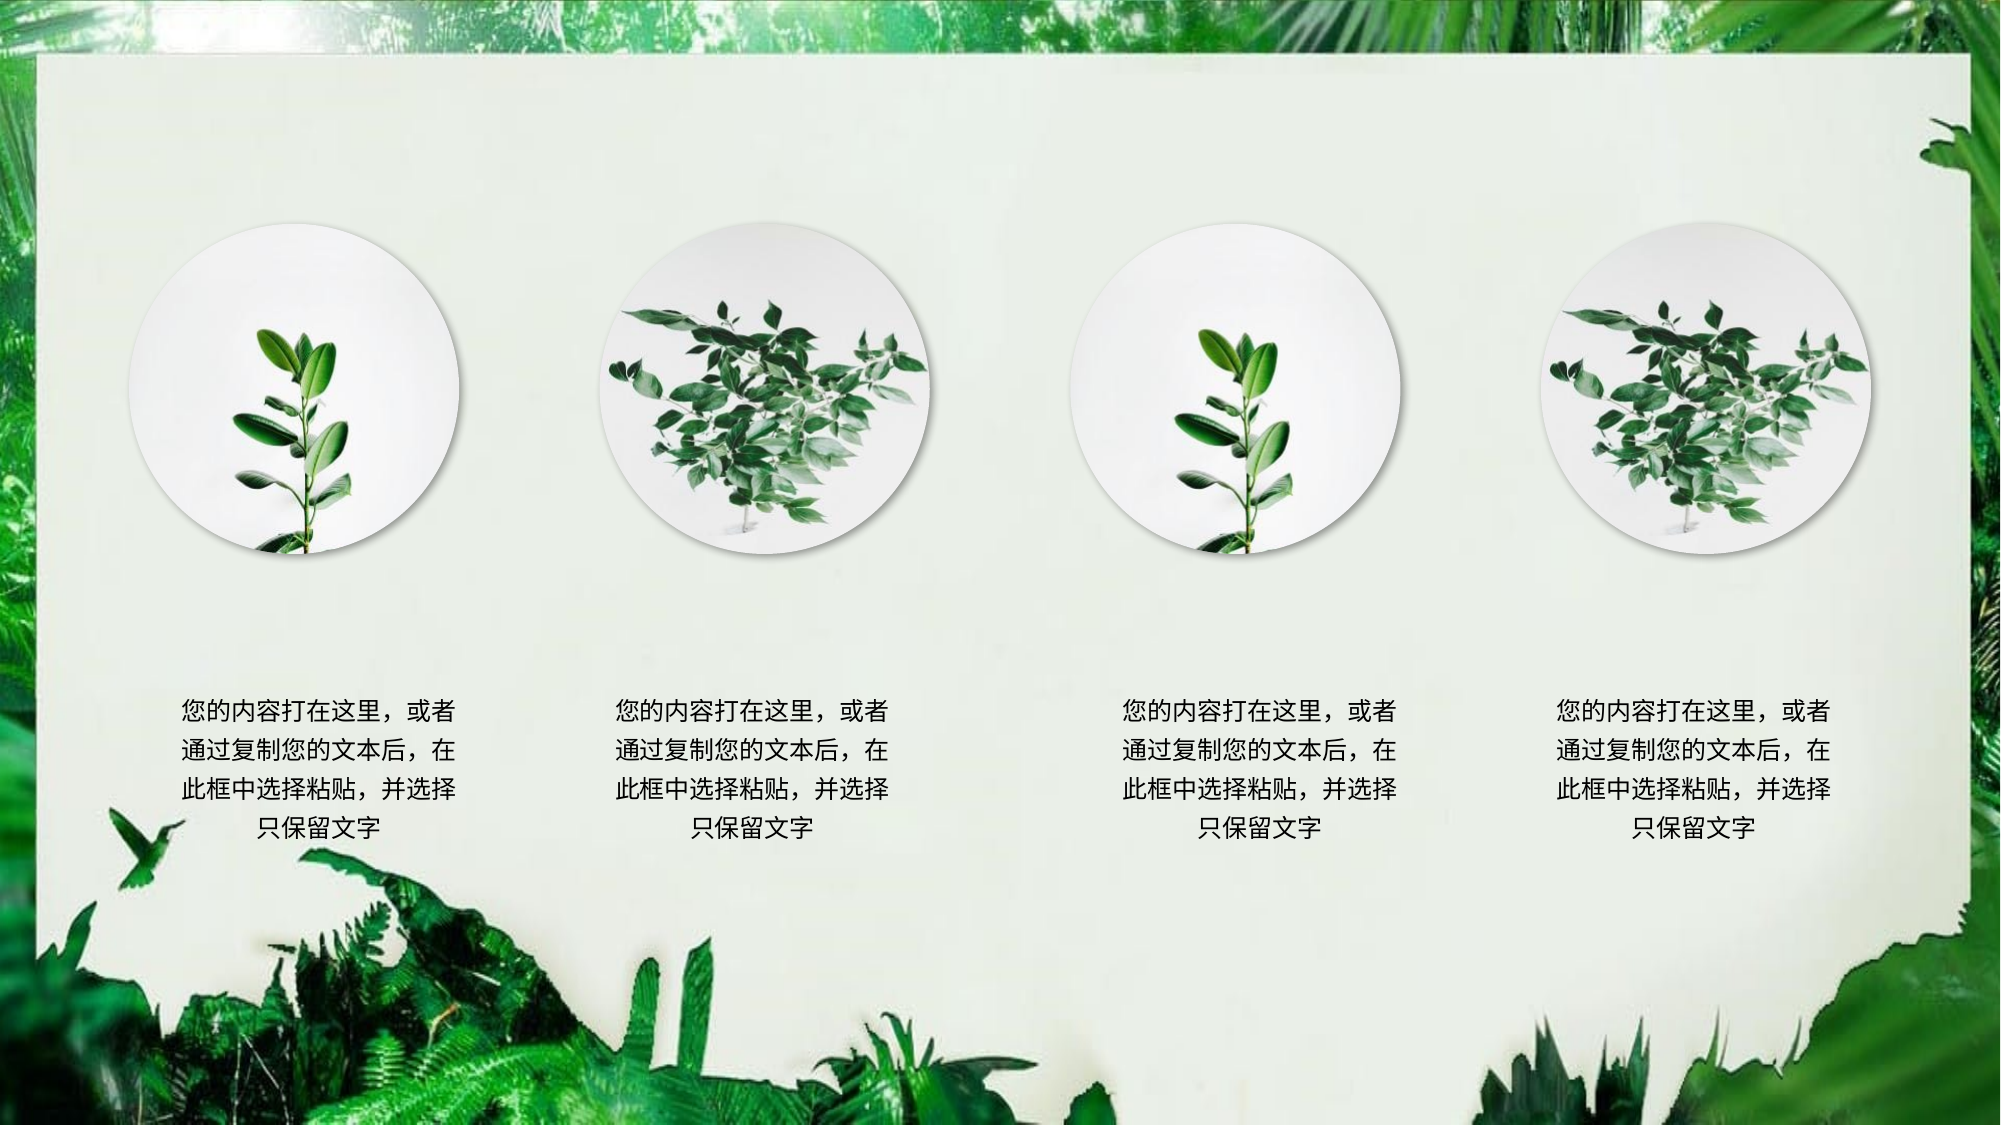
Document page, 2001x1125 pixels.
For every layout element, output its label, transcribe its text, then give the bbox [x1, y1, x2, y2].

text_box 您的内容打在这里，或者通过复制您的文本后，在此框中选择粘贴，并选择只保留文字 [1107, 679, 1414, 851]
text_box [127, 222, 461, 556]
text_box 您的内容打在这里，或者通过复制您的文本后，在此框中选择粘贴，并选择只保留文字 [599, 679, 906, 851]
text_box [1069, 222, 1402, 556]
text_box [598, 222, 931, 556]
text_box 您的内容打在这里，或者通过复制您的文本后，在此框中选择粘贴，并选择只保留文字 [1540, 679, 1847, 851]
text_box 您的内容打在这里，或者通过复制您的文本后，在此框中选择粘贴，并选择只保留文字 [166, 679, 472, 851]
picture [0, 0, 2001, 1125]
text_box [1539, 222, 1873, 556]
